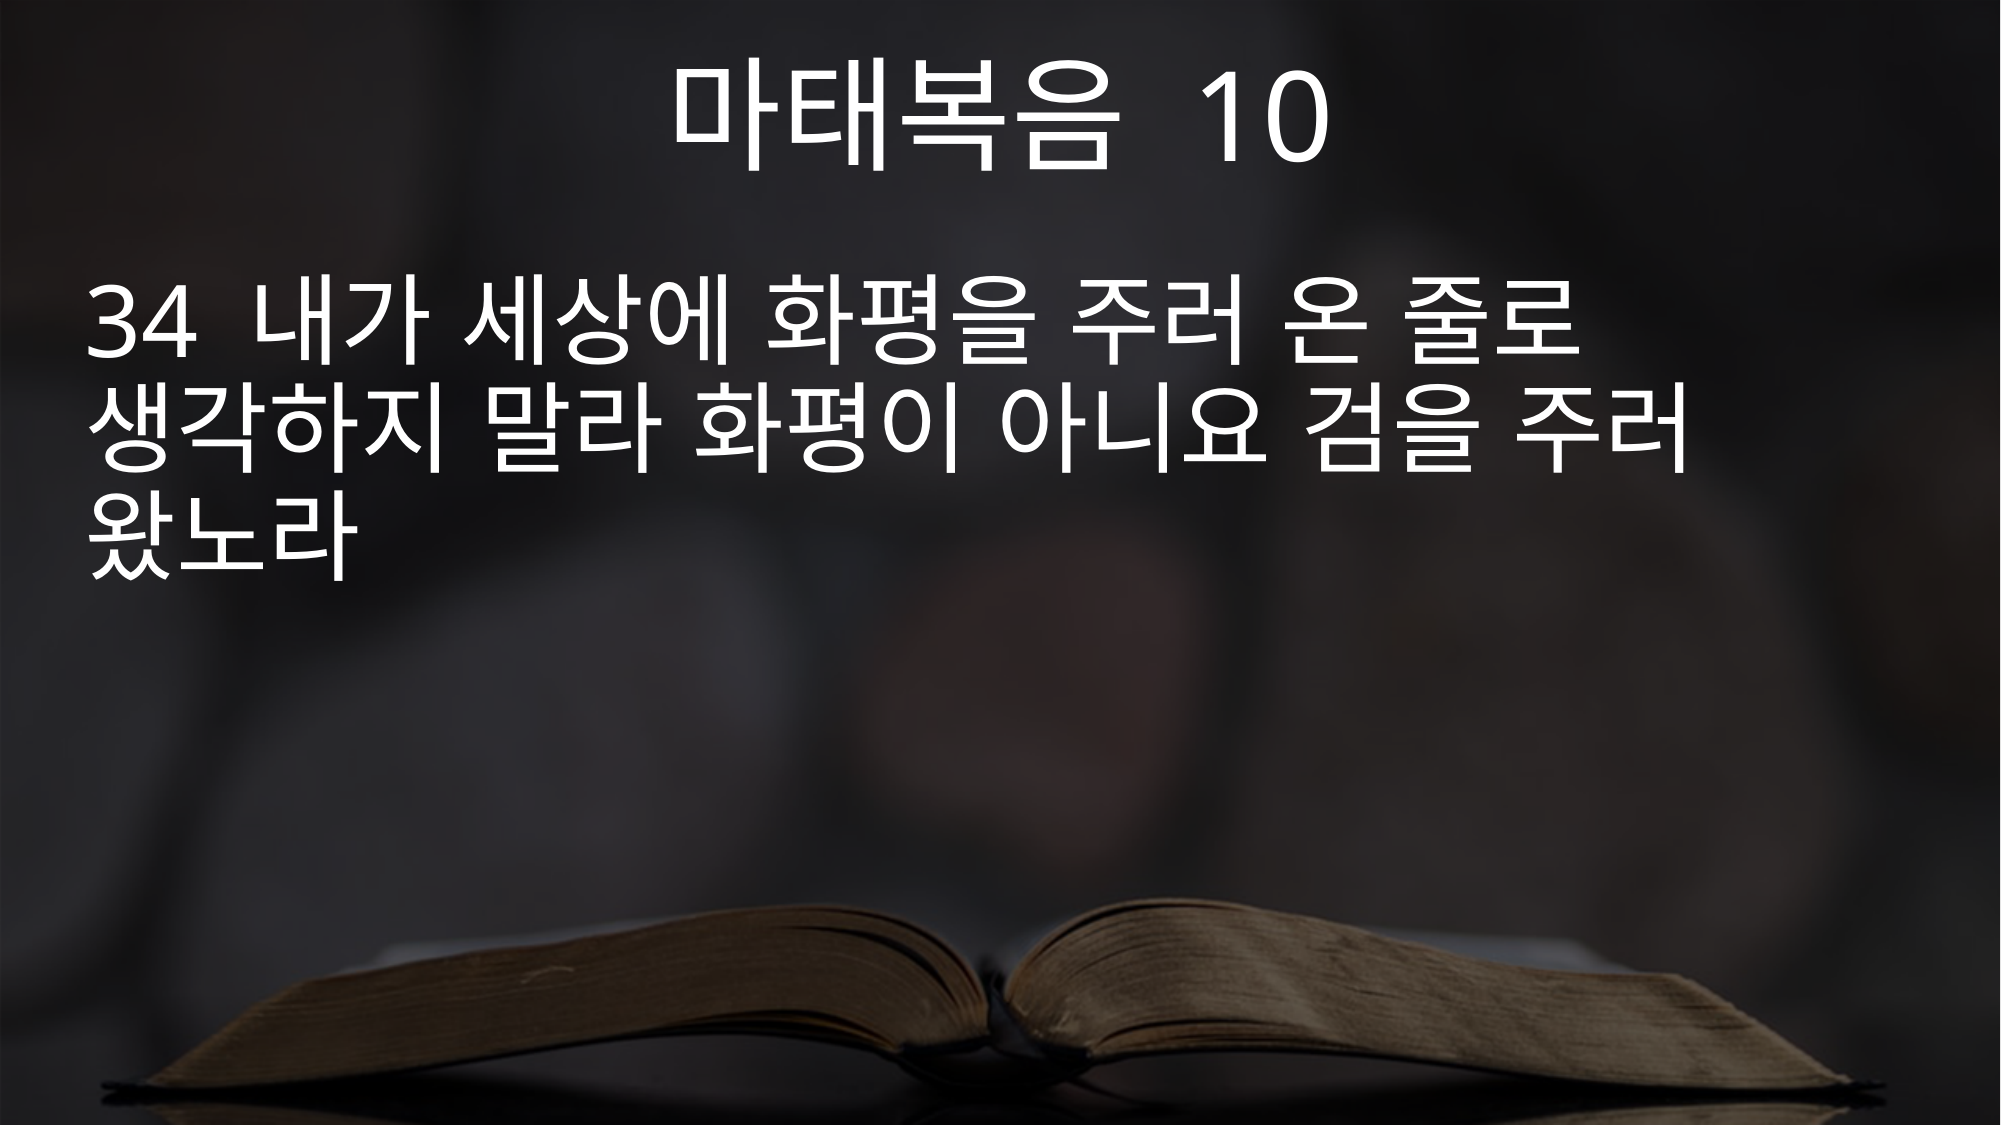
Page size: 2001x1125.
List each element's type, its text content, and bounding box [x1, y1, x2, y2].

picture [0, 0, 2001, 1125]
footer 마태복음 10 [0, 32, 2000, 192]
list 34 내가 세상에 화평을 주러 온 줄로 생각하지 말라 화평이 아니요 검을 주러 왔노라 [69, 263, 1953, 423]
